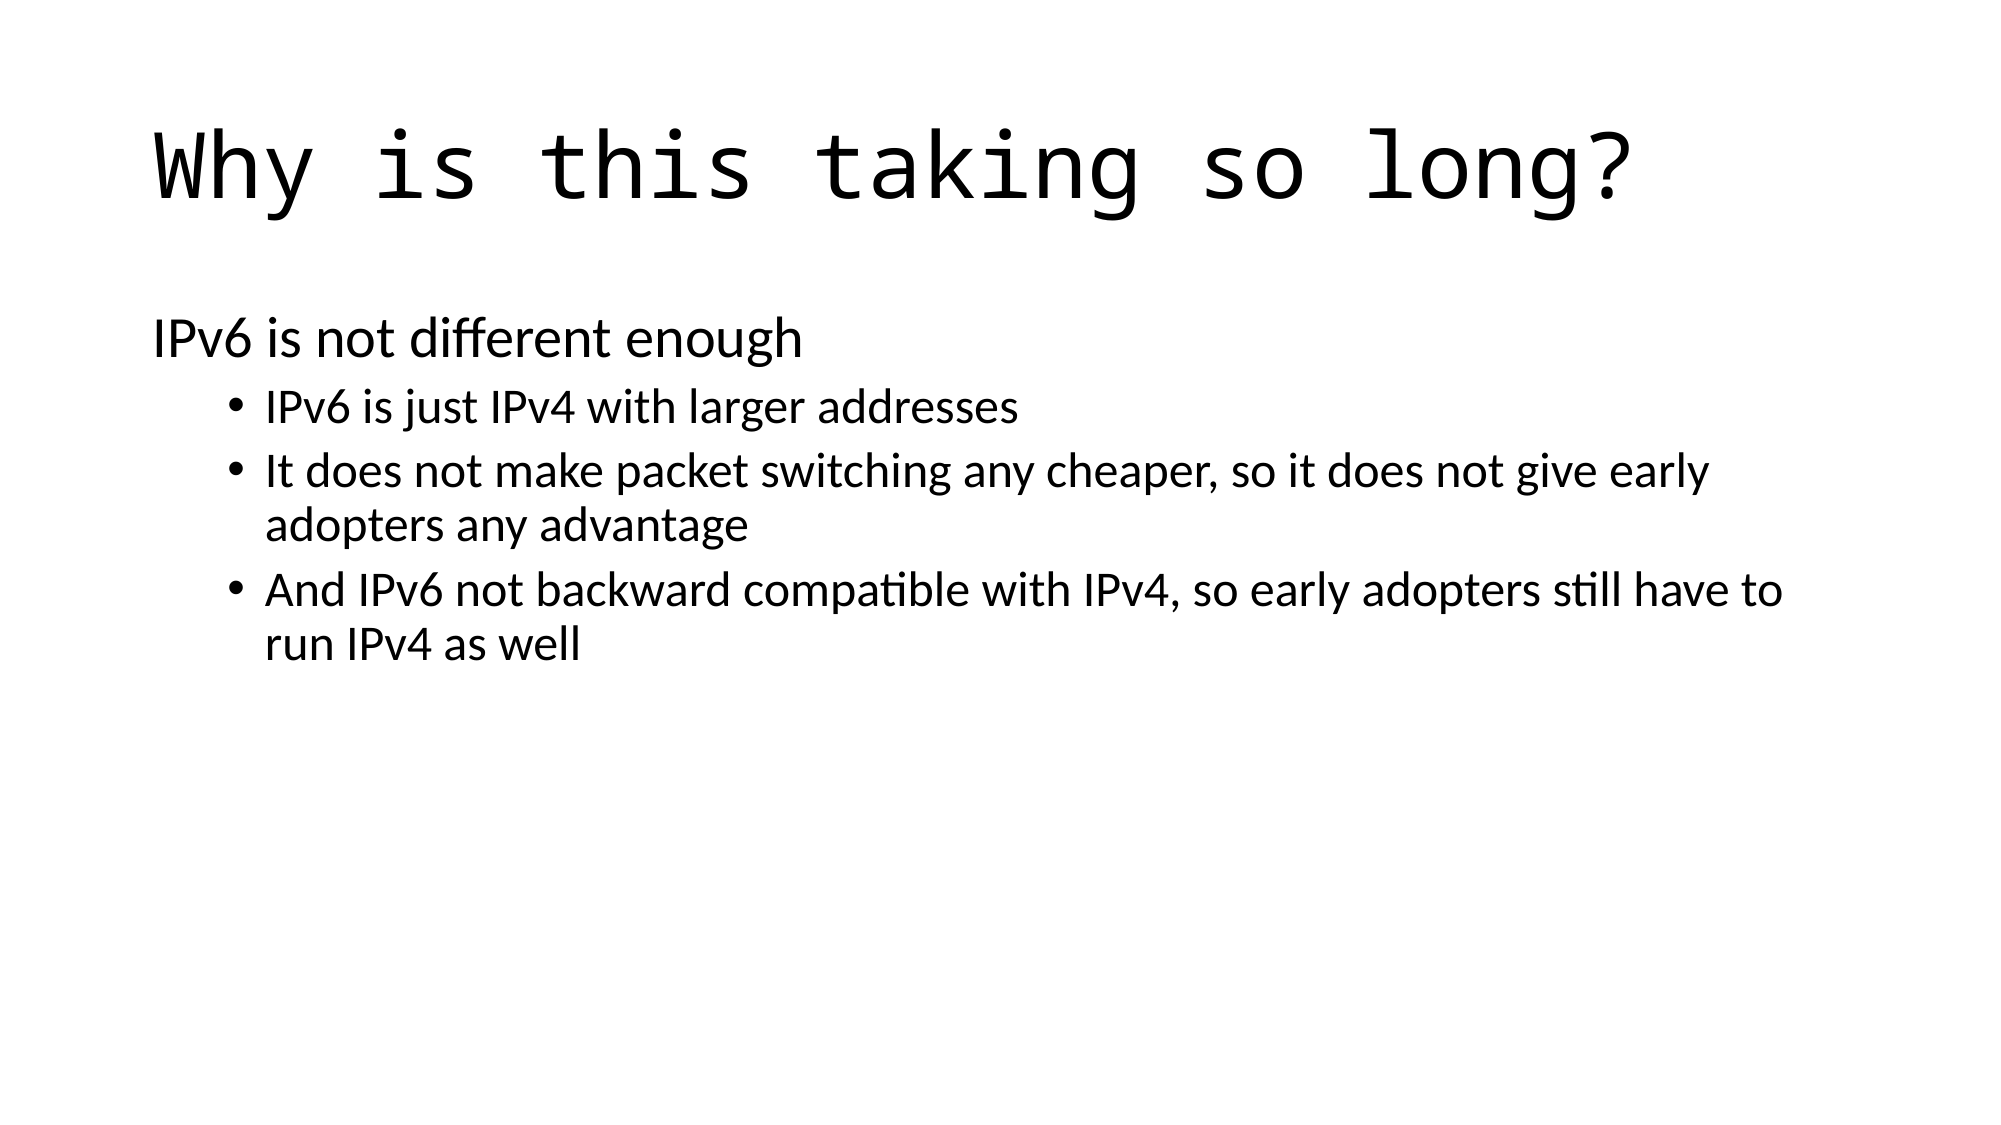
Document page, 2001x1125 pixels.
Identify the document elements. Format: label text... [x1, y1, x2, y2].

title Why is this taking so long? [137, 59, 1863, 278]
list IPv6 is not different enough IPv6 is just IPv4 with larger addresses It does not make packet switching any cheaper, so it does not give early adopters any advantage And IPv6 not backward compatible with IPv4, so early adopters still have to run IPv4 as well [137, 299, 1863, 1014]
